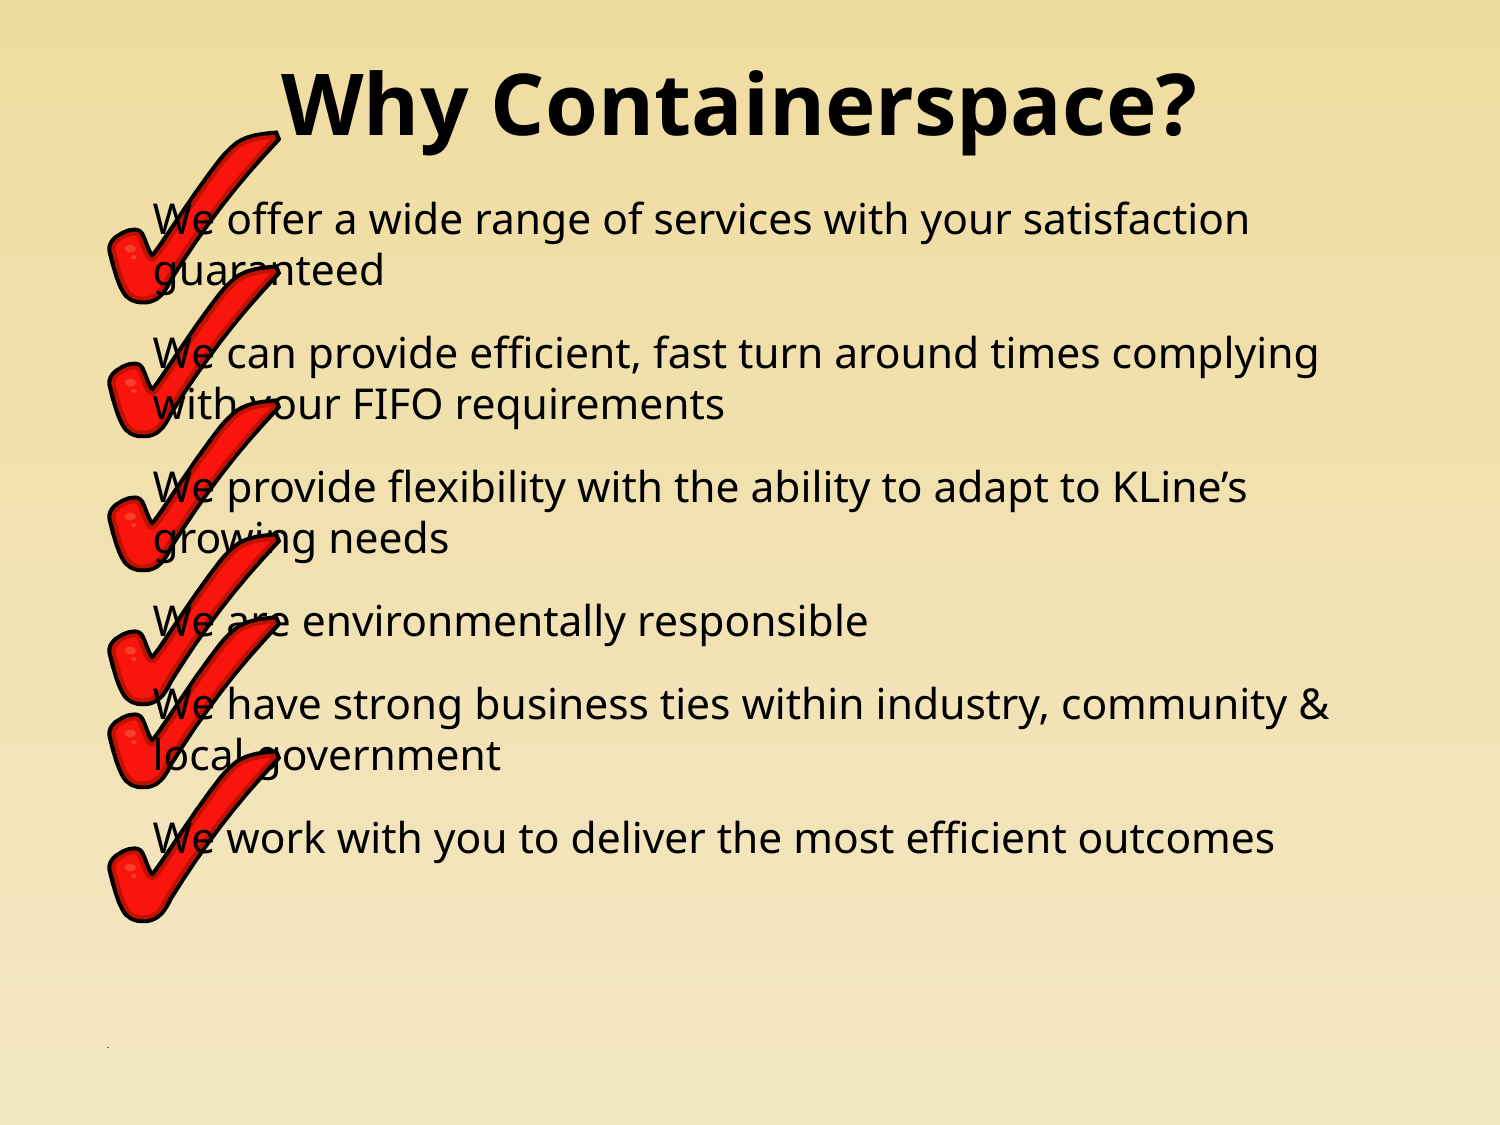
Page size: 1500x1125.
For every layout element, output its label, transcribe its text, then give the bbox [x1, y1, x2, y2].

list We offer a wide range of services with your satisfaction guaranteed We can provide efficient, fast turn around times complying with your FIFO requirements We provide flexibility with the ability to adapt to KLine’s growing needs We are environmentally responsible We have strong business ties within industry, community & local government We work with you to deliver the most efficient outcomes . [76, 184, 1427, 1094]
title Why Containerspace? [64, 0, 1415, 202]
